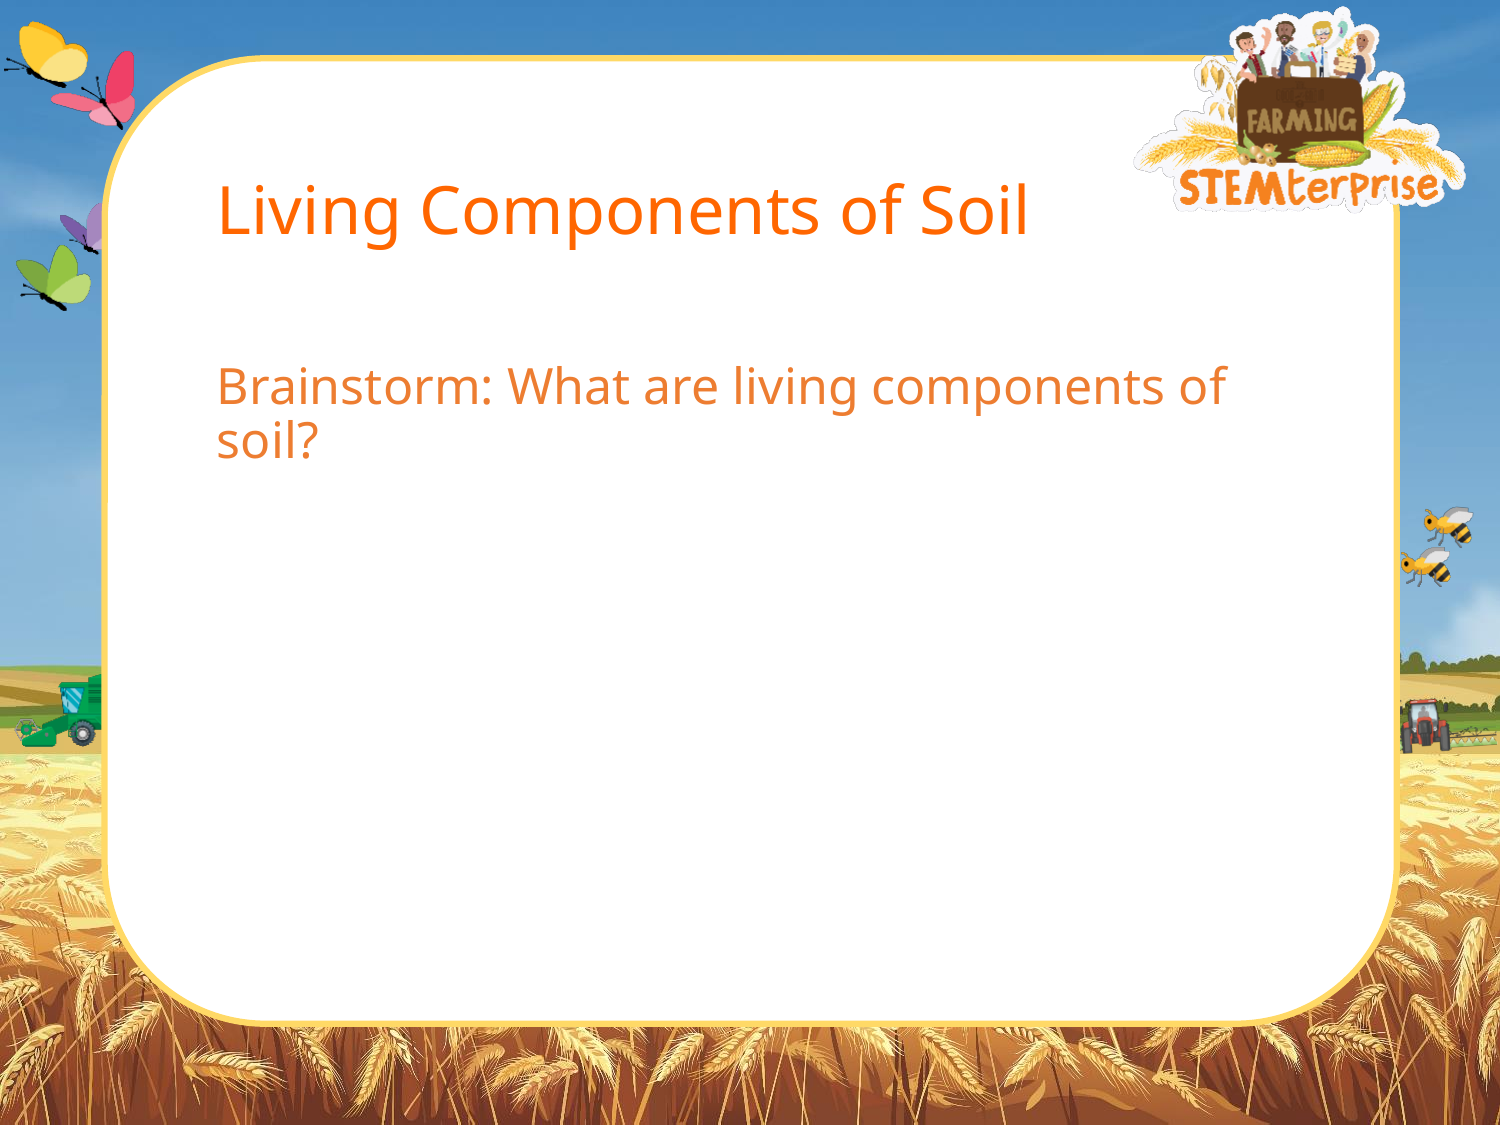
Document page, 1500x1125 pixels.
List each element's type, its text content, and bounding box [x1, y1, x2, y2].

title Living Components of Soil [201, 149, 1178, 278]
picture [0, 0, 1500, 1125]
text_box Brainstorm: What are living components of soil? [201, 353, 1298, 1022]
